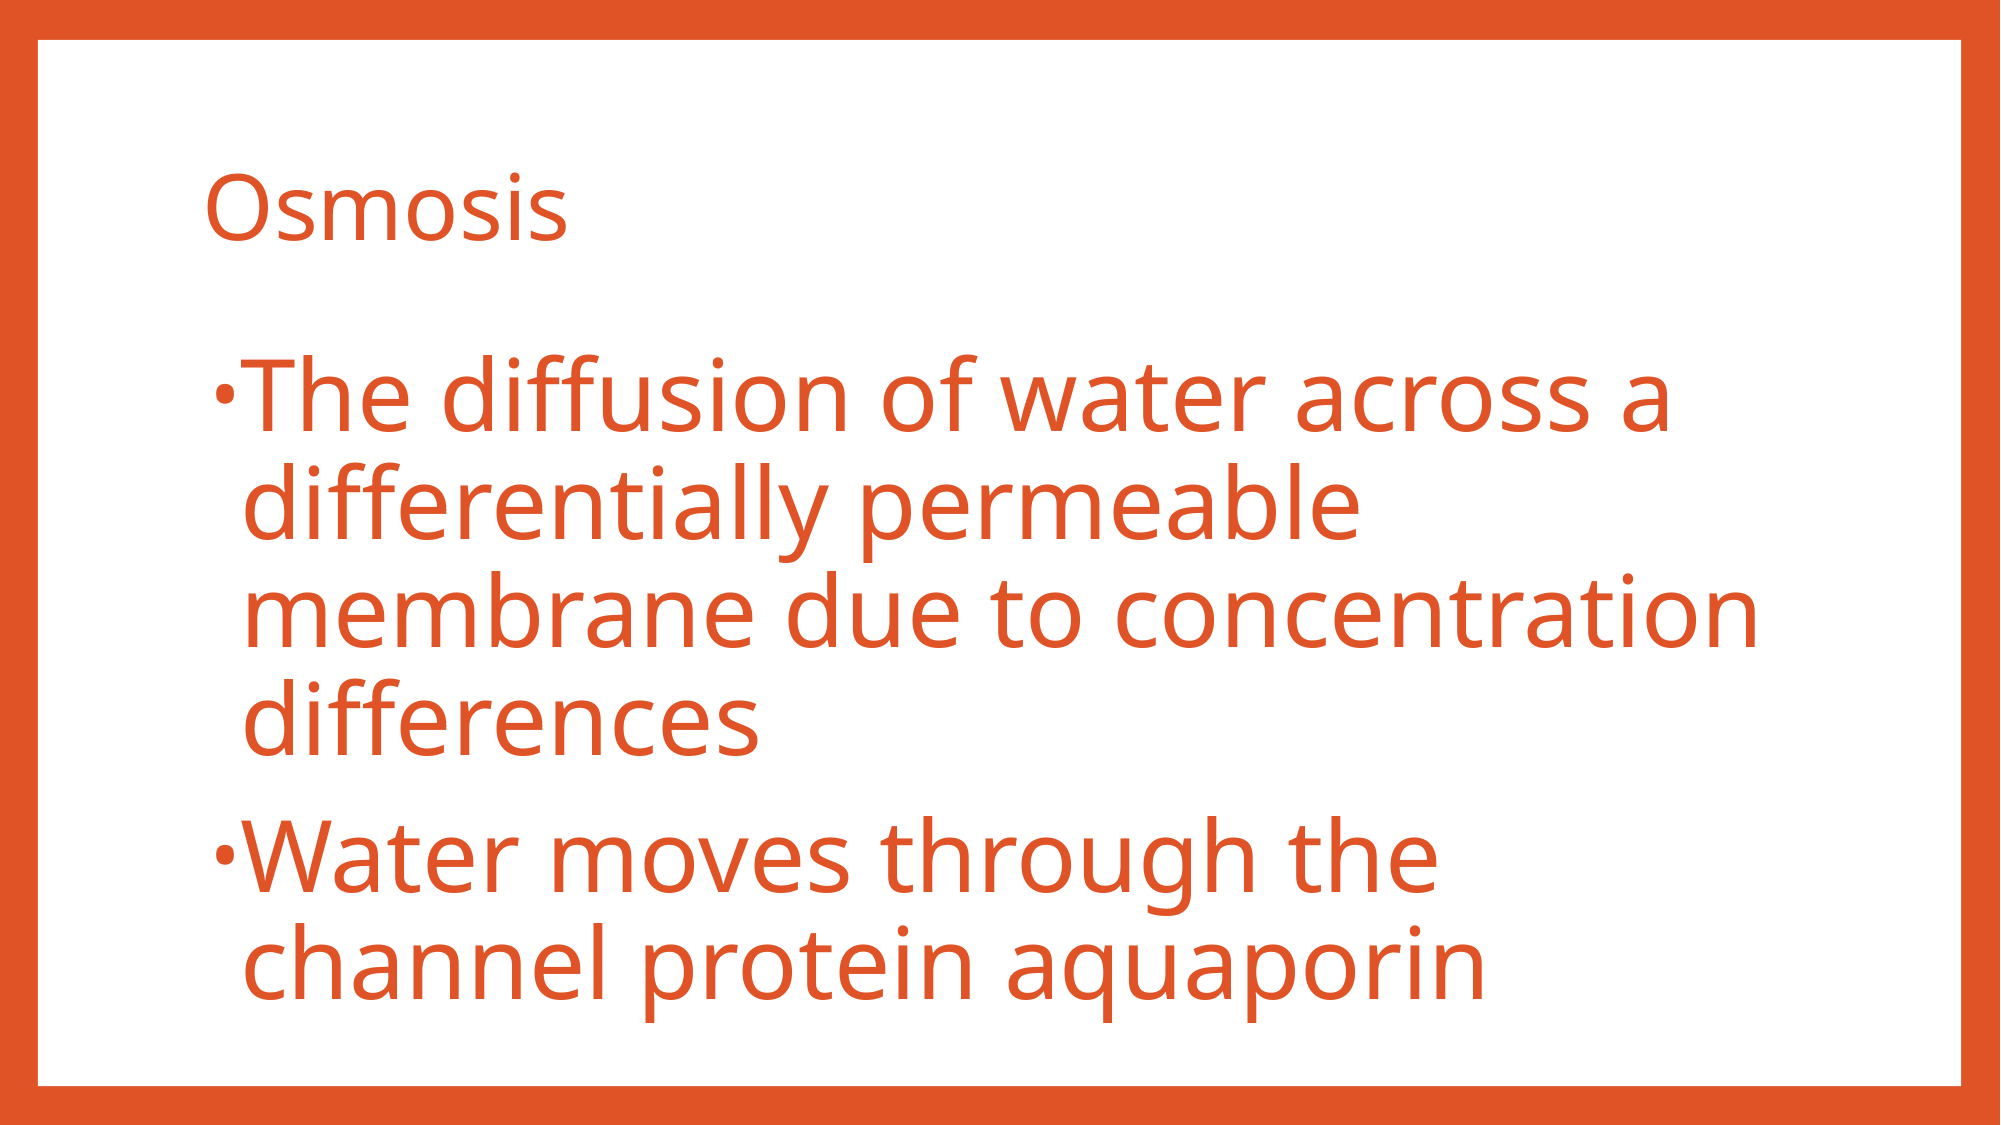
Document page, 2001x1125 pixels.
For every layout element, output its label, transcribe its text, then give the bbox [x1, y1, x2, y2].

title Osmosis [187, 99, 1808, 323]
list The diffusion of water across a differentially permeable membrane due to concentration differences Water moves through the channel protein aquaporin [187, 337, 1808, 1000]
